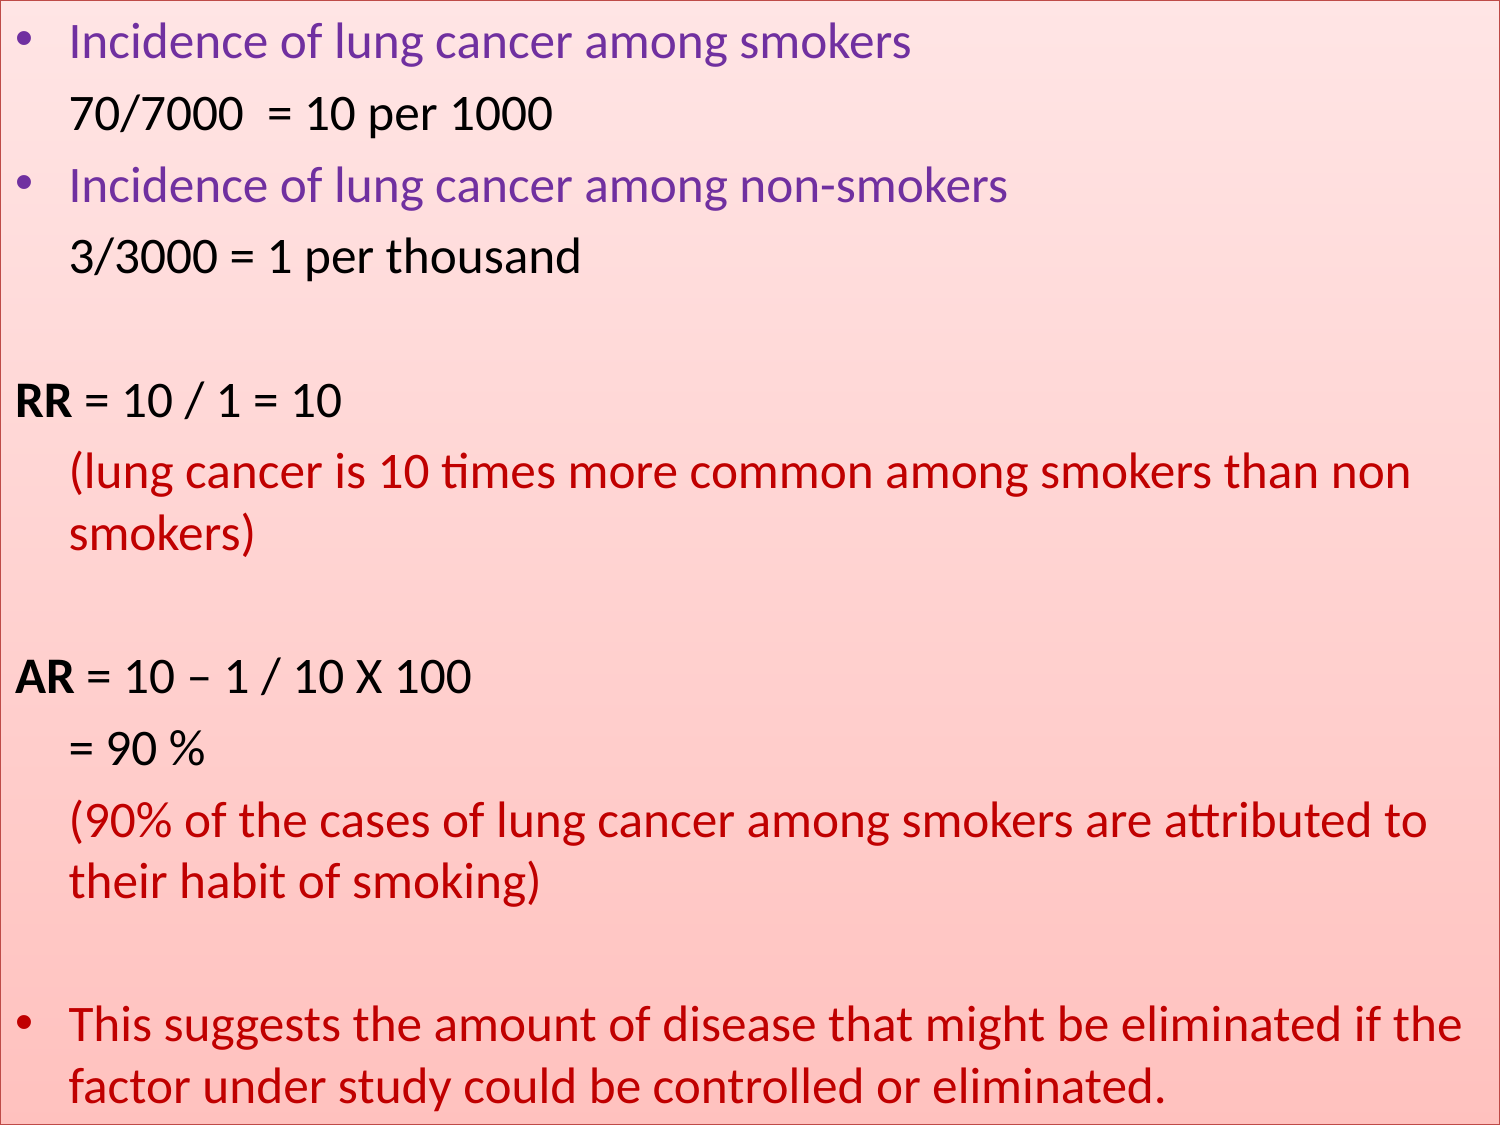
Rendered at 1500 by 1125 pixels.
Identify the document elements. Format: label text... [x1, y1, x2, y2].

list Incidence of lung cancer among smokers 70/7000 = 10 per 1000 Incidence of lung cancer among non-smokers 3/3000 = 1 per thousand RR = 10 / 1 = 10 (lung cancer is 10 times more common among smokers than non smokers) AR = 10 – 1 / 10 X 100 = 90 % (90% of the cases of lung cancer among smokers are attributed to their habit of smoking) This suggests the amount of disease that might be eliminated if the factor under study could be controlled or eliminated. [0, 0, 1500, 1125]
